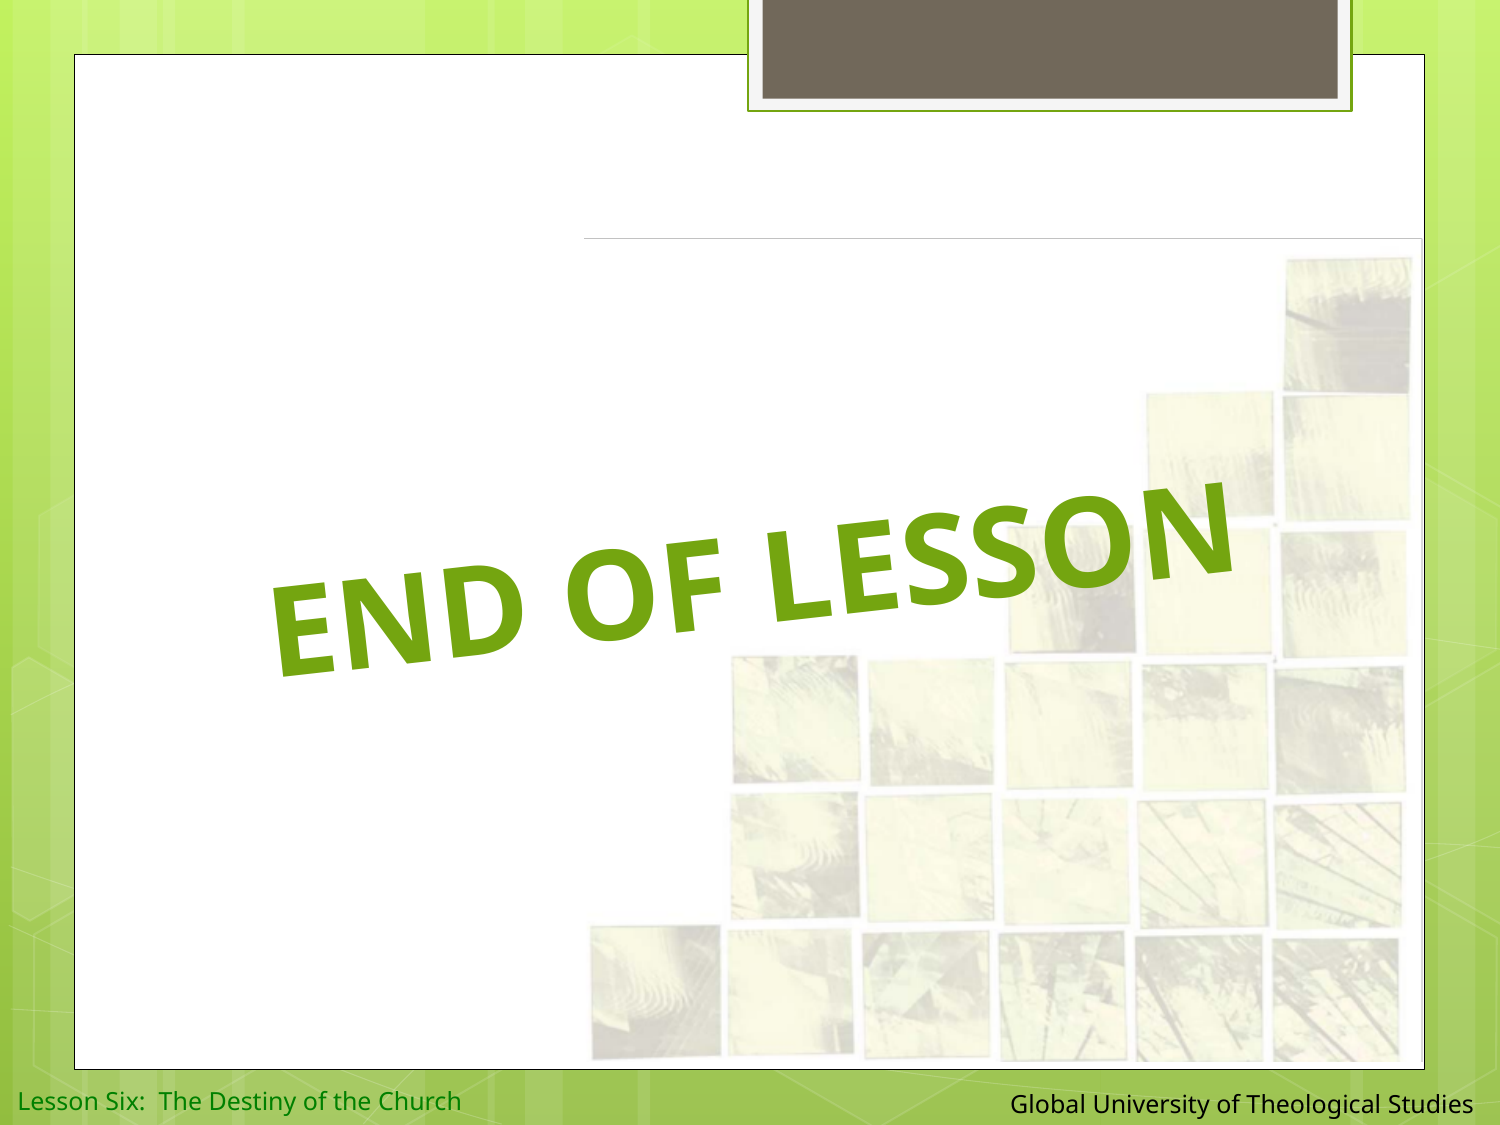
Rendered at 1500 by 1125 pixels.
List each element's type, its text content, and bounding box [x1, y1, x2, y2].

picture [583, 228, 1424, 1063]
text_box Lesson Six: The Destiny of the Church [9, 1083, 513, 1118]
text_box END OF LESSON [74, 510, 577, 732]
text_box Global University of Theological Studies [996, 1073, 1500, 1117]
